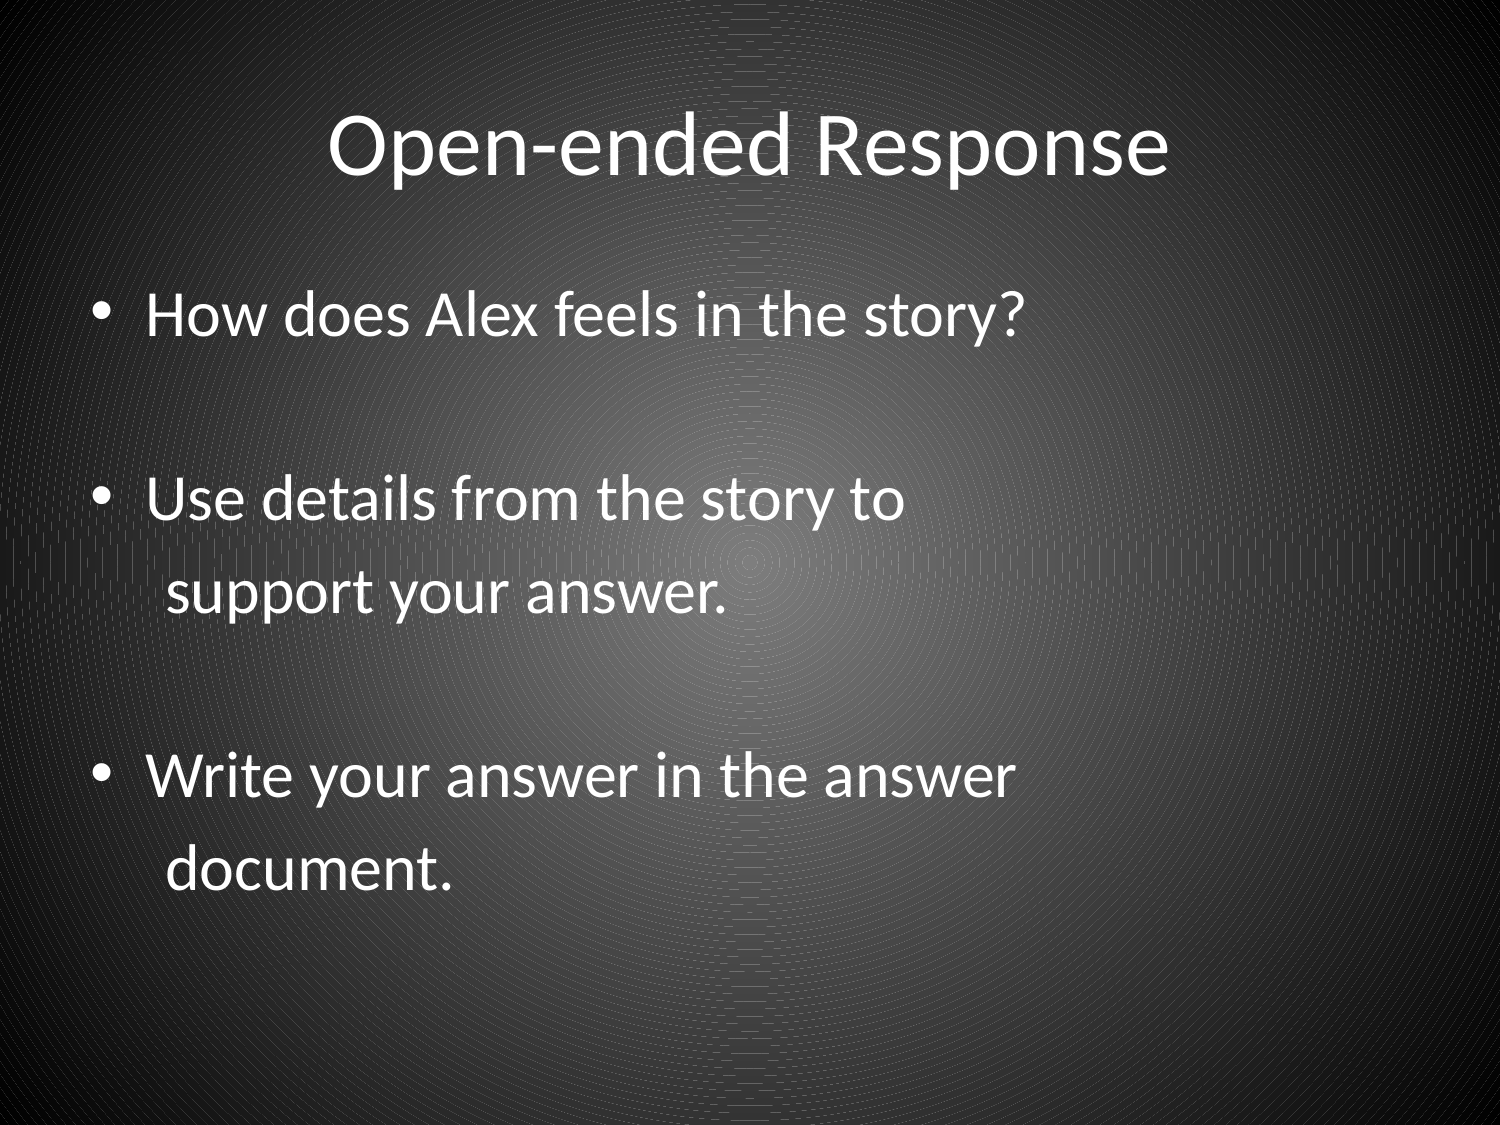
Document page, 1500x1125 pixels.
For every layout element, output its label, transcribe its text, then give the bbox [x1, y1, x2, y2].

title Open-ended Response [75, 45, 1425, 233]
list How does Alex feels in the story? Use details from the story to support your answer. Write your answer in the answer document. [75, 262, 1425, 1005]
